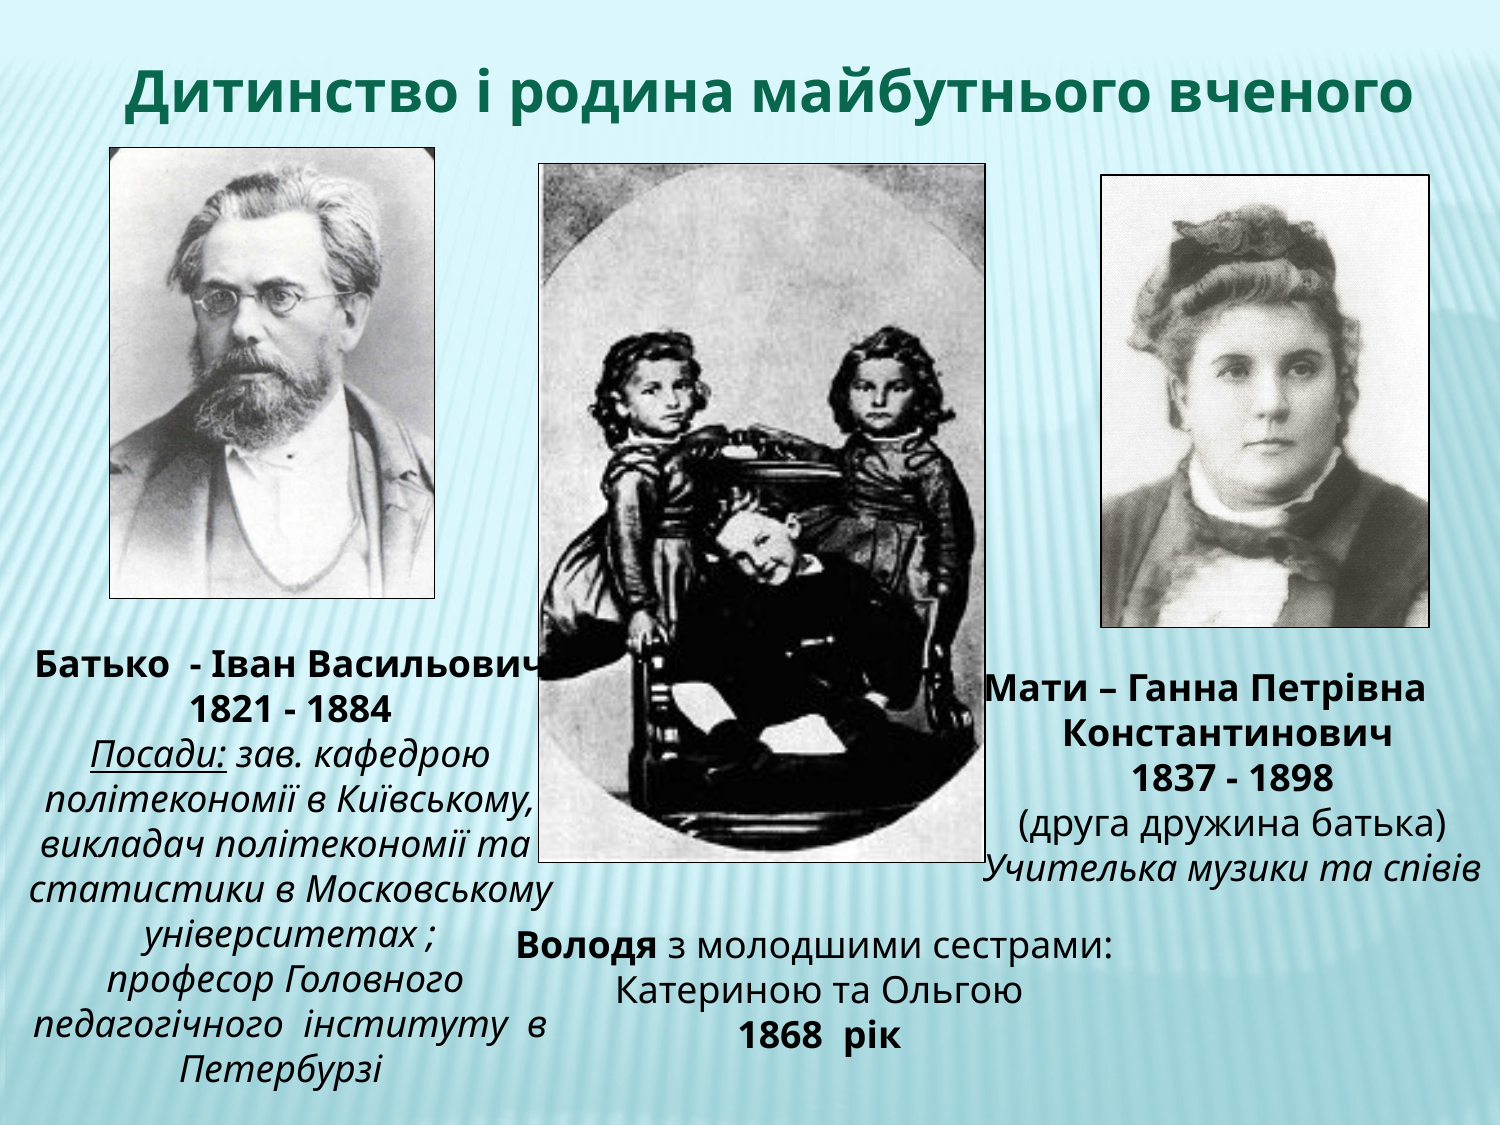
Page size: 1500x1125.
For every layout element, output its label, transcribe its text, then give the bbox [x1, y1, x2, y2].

picture [538, 163, 985, 862]
text_box Володя з молодшими сестрами: Катериною та Ольгою 1868 рік [500, 913, 1139, 1064]
picture [109, 147, 434, 598]
text_box Дитинство і родина майбутнього вченого [111, 46, 1430, 132]
text_box Батько - Іван Васильович 1821 - 1884 Посади: зав. кафедрою політекономії в Київському, викладач політекономії та статистики в Московському університетах ; професор Головного педагогічного інституту в Петербурзі [13, 632, 567, 1098]
picture [1101, 175, 1429, 627]
text_box Мати – Ганна Петрівна Константинович 1837 - 1898 (друга дружина батька) Учителька музики та співів [968, 656, 1497, 896]
